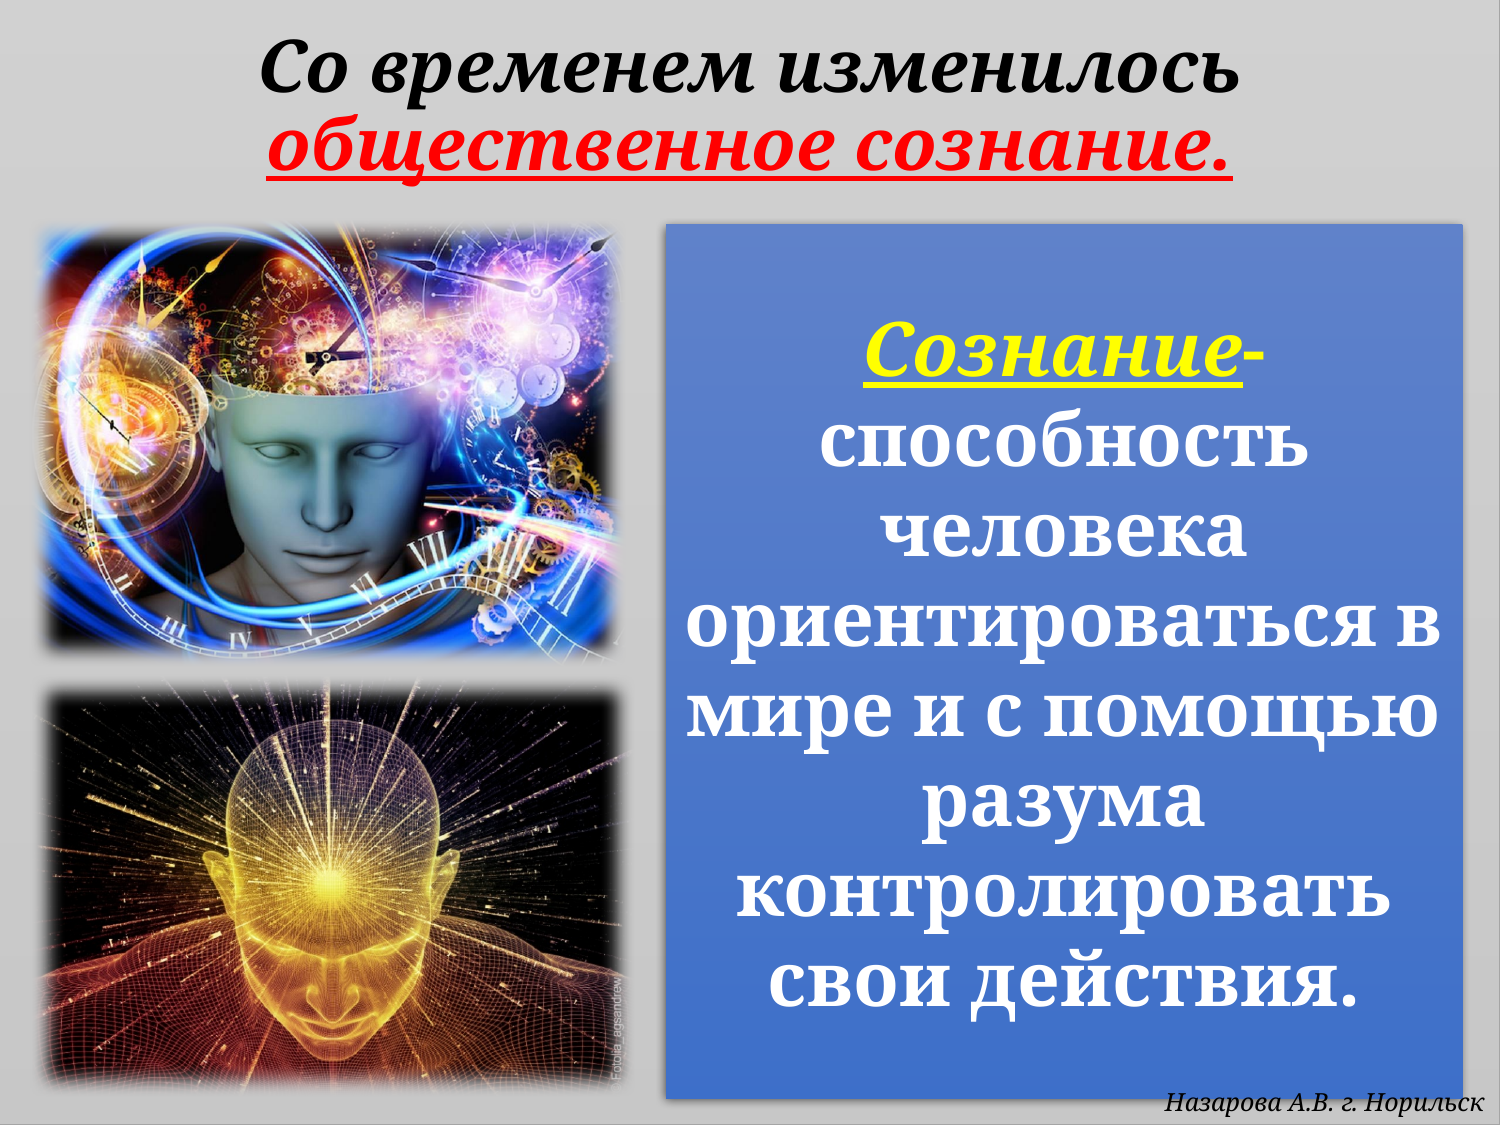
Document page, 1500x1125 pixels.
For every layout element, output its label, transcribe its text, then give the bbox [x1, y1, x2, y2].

picture [30, 674, 635, 1097]
text_box [0, 0, 1500, 1125]
picture [29, 218, 626, 667]
text_box Сознание- способность человека ориентироваться в мире и с помощью разума контролировать свои действия. [666, 224, 1463, 1099]
title Со временем изменилось общественное сознание. [103, 21, 1397, 194]
text_box Назарова А.В. г. Норильск [1083, 1079, 1500, 1125]
